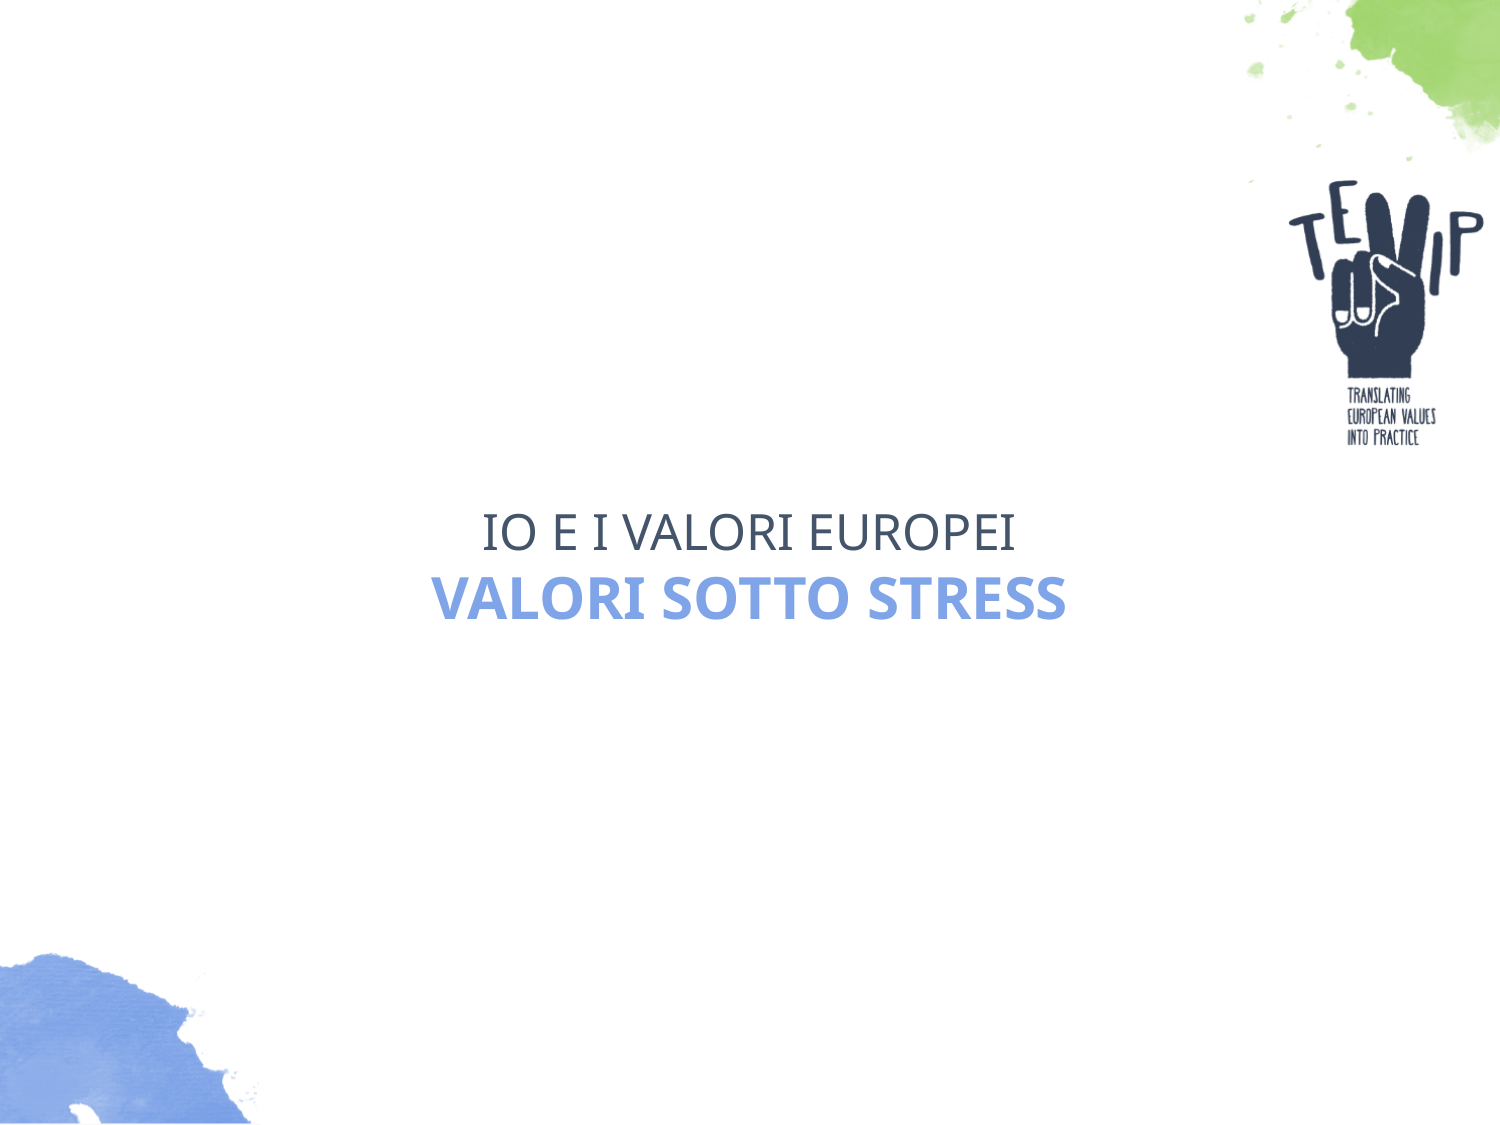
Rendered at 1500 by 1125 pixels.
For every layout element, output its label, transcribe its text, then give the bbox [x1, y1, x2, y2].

picture [1213, 0, 1500, 463]
text_box IO E I VALORI EUROPEI VALORI SOTTO STRESS [312, 493, 1187, 639]
picture [0, 946, 261, 1125]
